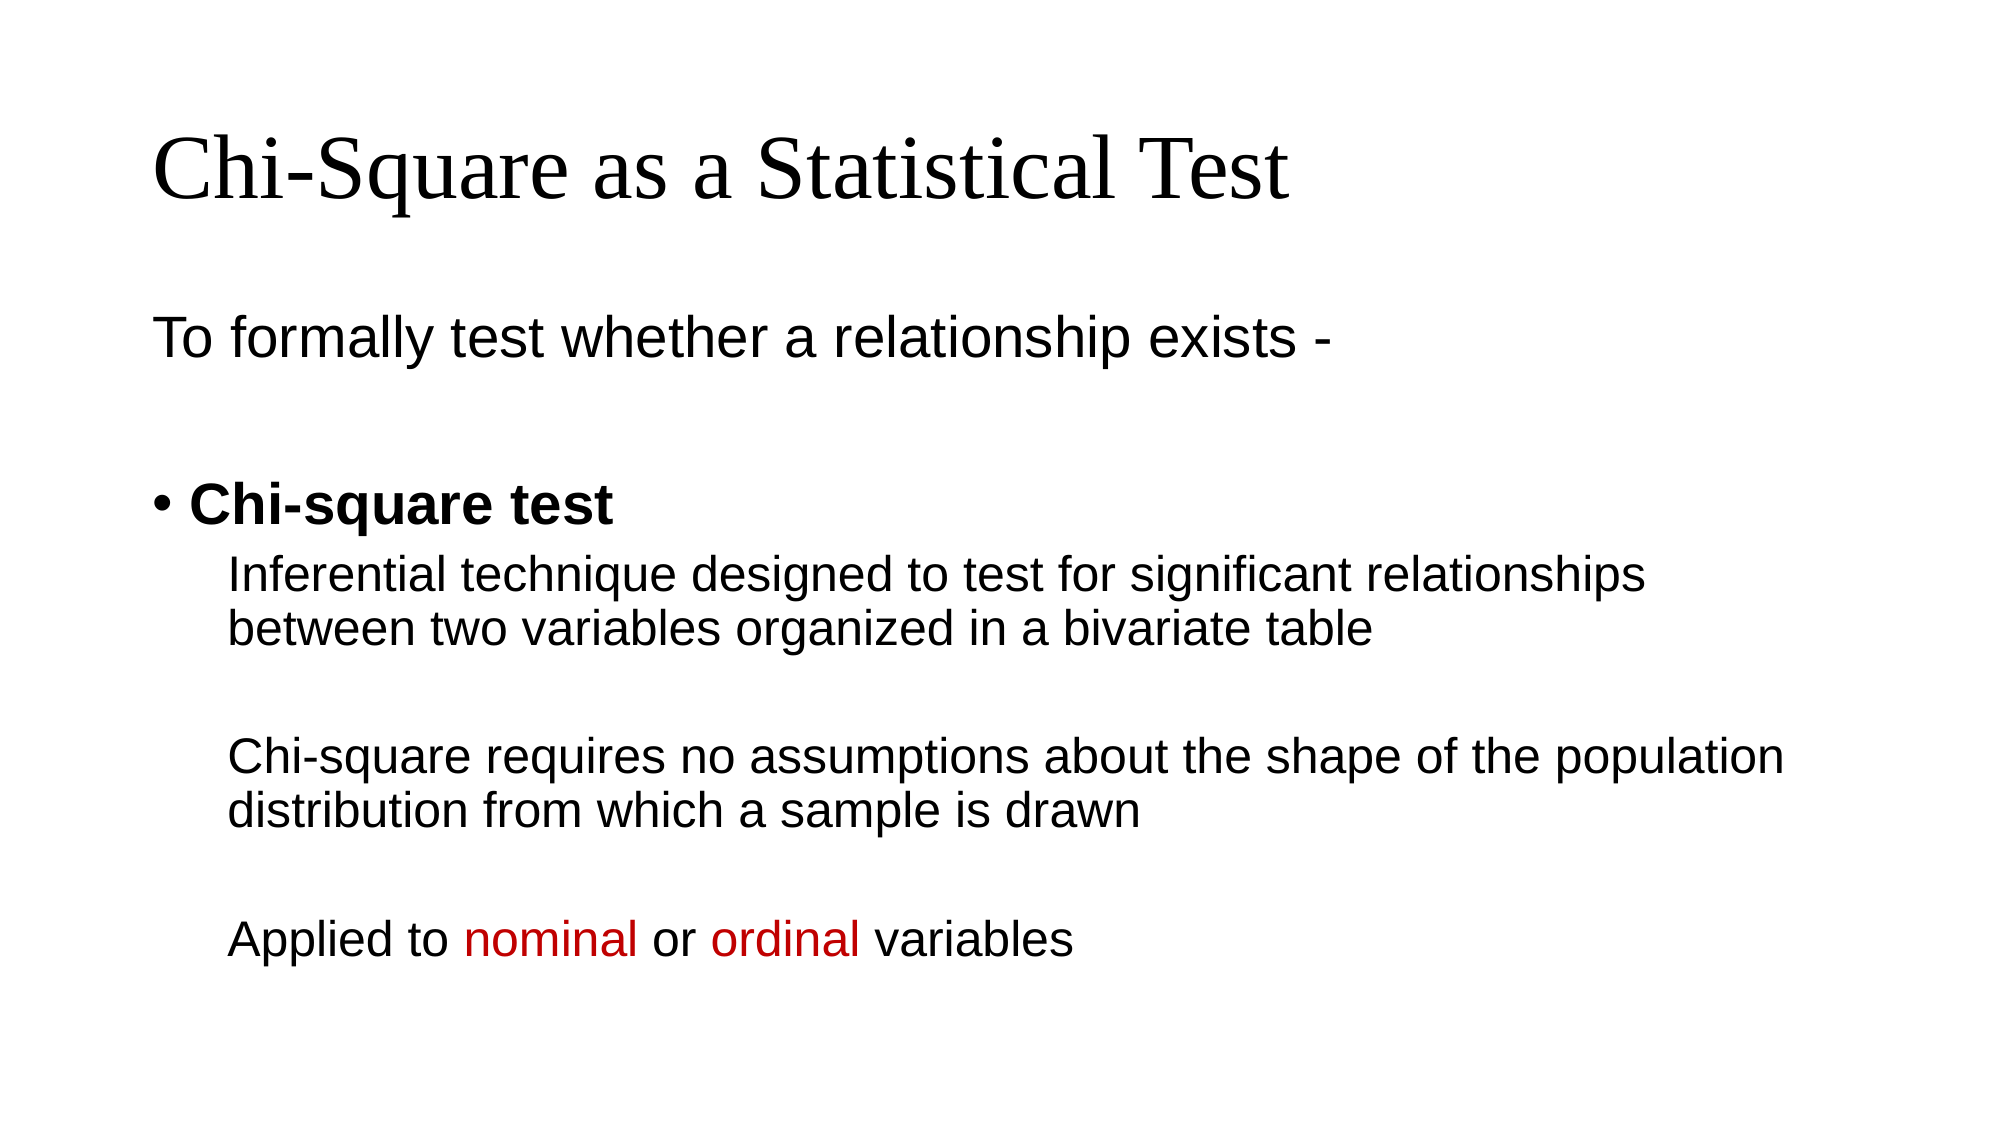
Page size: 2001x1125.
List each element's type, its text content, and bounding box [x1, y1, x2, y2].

title Chi-Square as a Statistical Test [137, 59, 1863, 278]
list To formally test whether a relationship exists - Chi-square test Inferential technique designed to test for significant relationships between two variables organized in a bivariate table Chi-square requires no assumptions about the shape of the population distribution from which a sample is drawn Applied to nominal or ordinal variables [137, 299, 1863, 1014]
